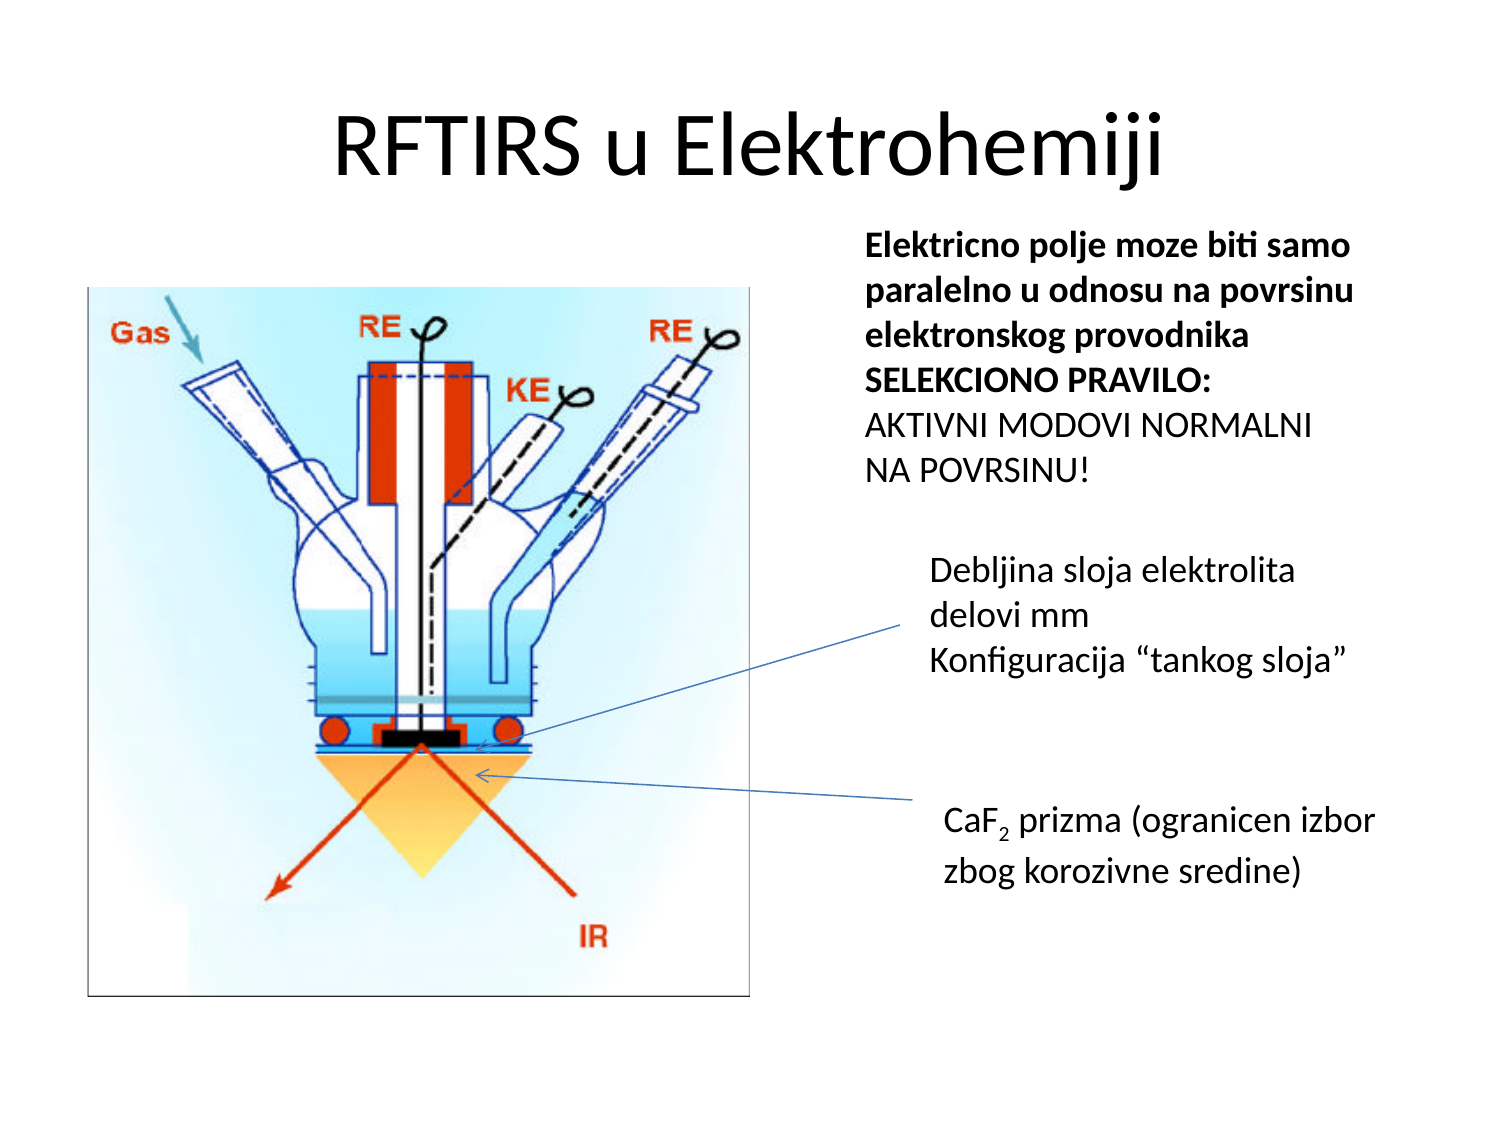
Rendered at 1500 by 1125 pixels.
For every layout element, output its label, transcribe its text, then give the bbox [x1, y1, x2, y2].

text_box Debljina sloja elektrolita delovi mm Konfiguracija “tankog sloja” [914, 537, 1363, 688]
title RFTIRS u Elektrohemiji [75, 45, 1425, 233]
text_box Elektricno polje moze biti samo paralelno u odnosu na povrsinu elektronskog provodnika SELEKCIONO PRAVILO: AKTIVNI MODOVI NORMALNI NA POVRSINU! [849, 212, 1500, 498]
text_box CaF2 prizma (ogranicen izbor zbog korozivne sredine) [928, 787, 1392, 899]
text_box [474, 624, 901, 751]
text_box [474, 774, 913, 801]
picture [87, 287, 751, 997]
